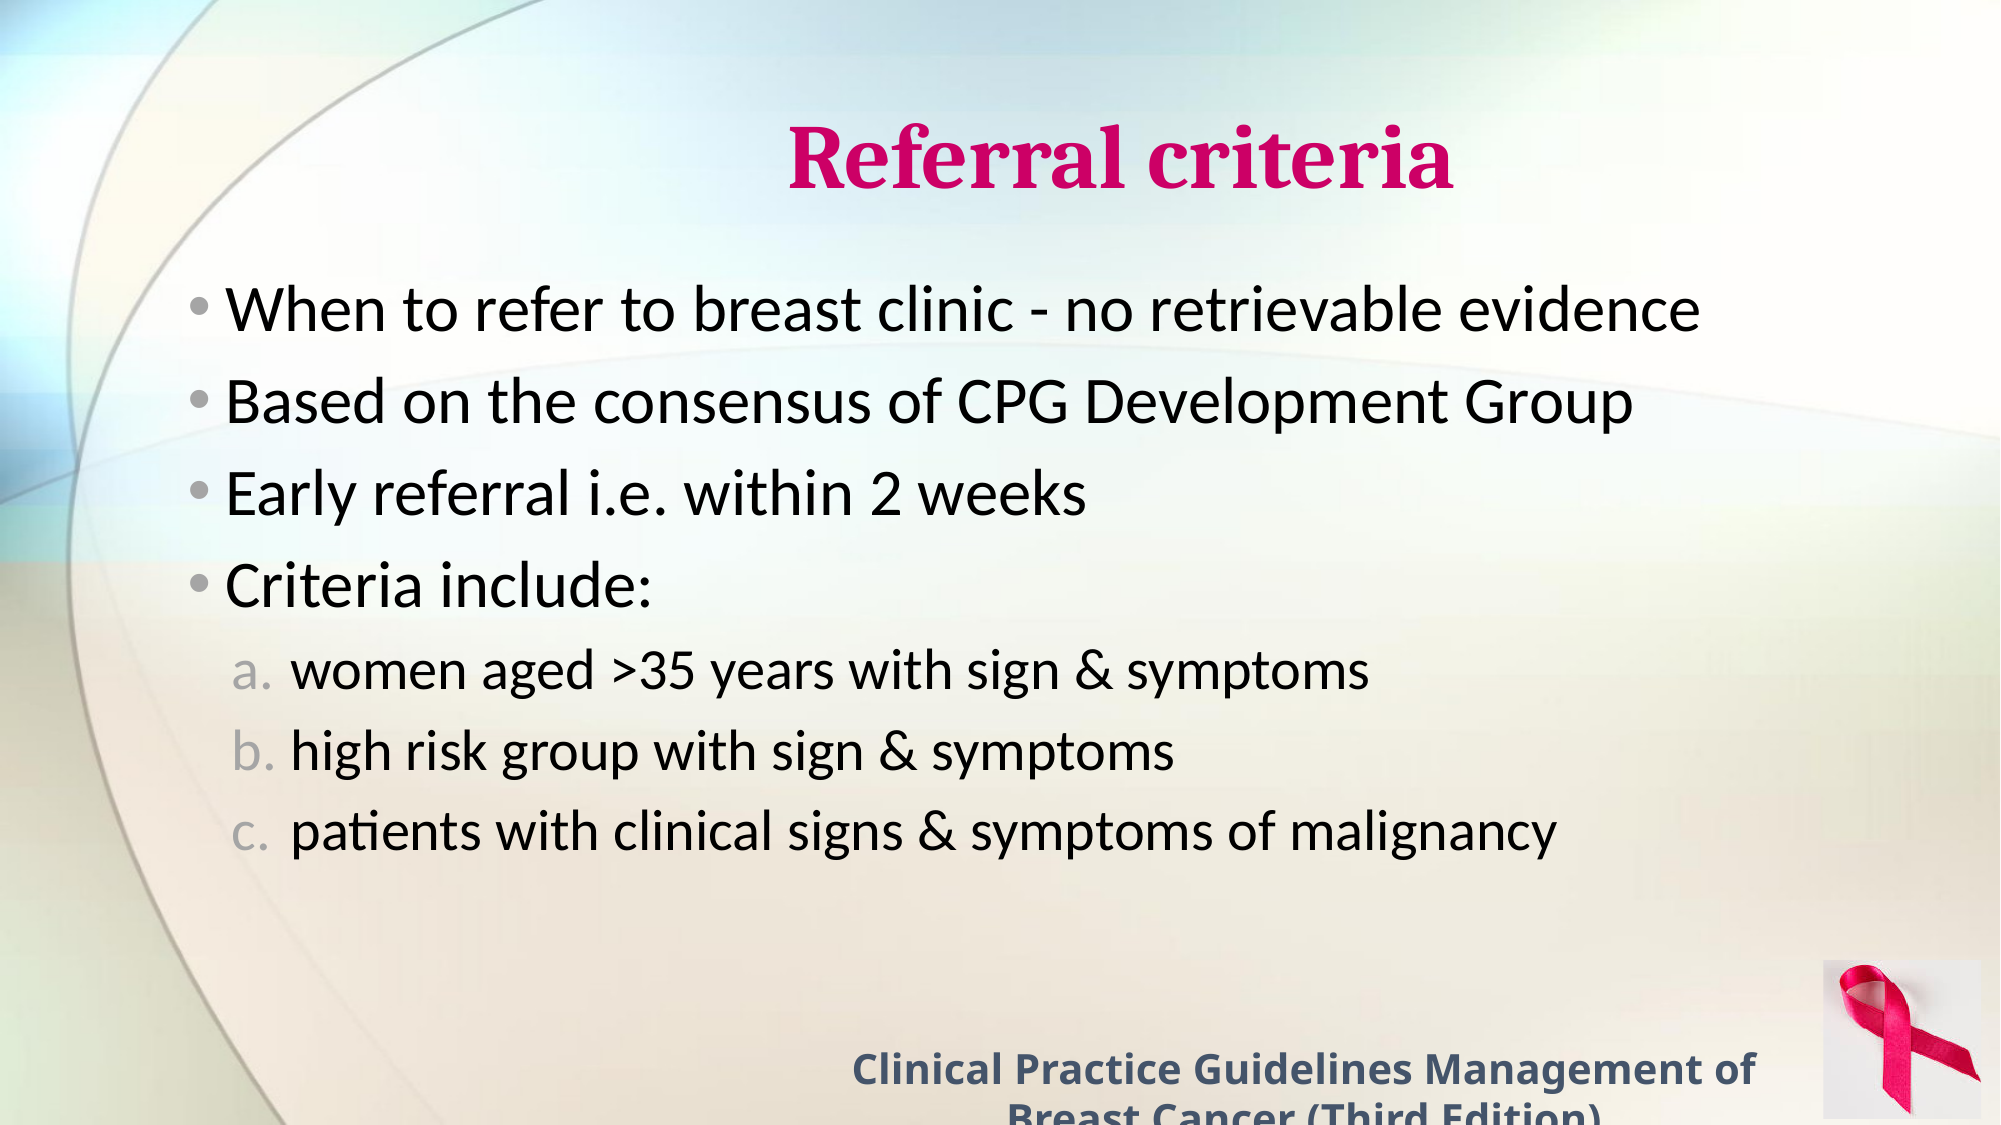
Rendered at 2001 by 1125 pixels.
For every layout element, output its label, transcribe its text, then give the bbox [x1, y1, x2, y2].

text_box Clinical Practice Guidelines Management of Breast Cancer (Third Edition) [788, 1035, 1820, 1125]
picture [0, 0, 2001, 1125]
title Referral criteria [381, 43, 1863, 261]
slide_number 3 [1325, 1042, 1813, 1103]
list When to refer to breast clinic - no retrievable evidence Based on the consensus of CPG Development Group Early referral i.e. within 2 weeks Criteria include: women aged >35 years with sign & symptoms high risk group with sign & symptoms patients with clinical signs & symptoms of malignancy [172, 266, 1826, 980]
